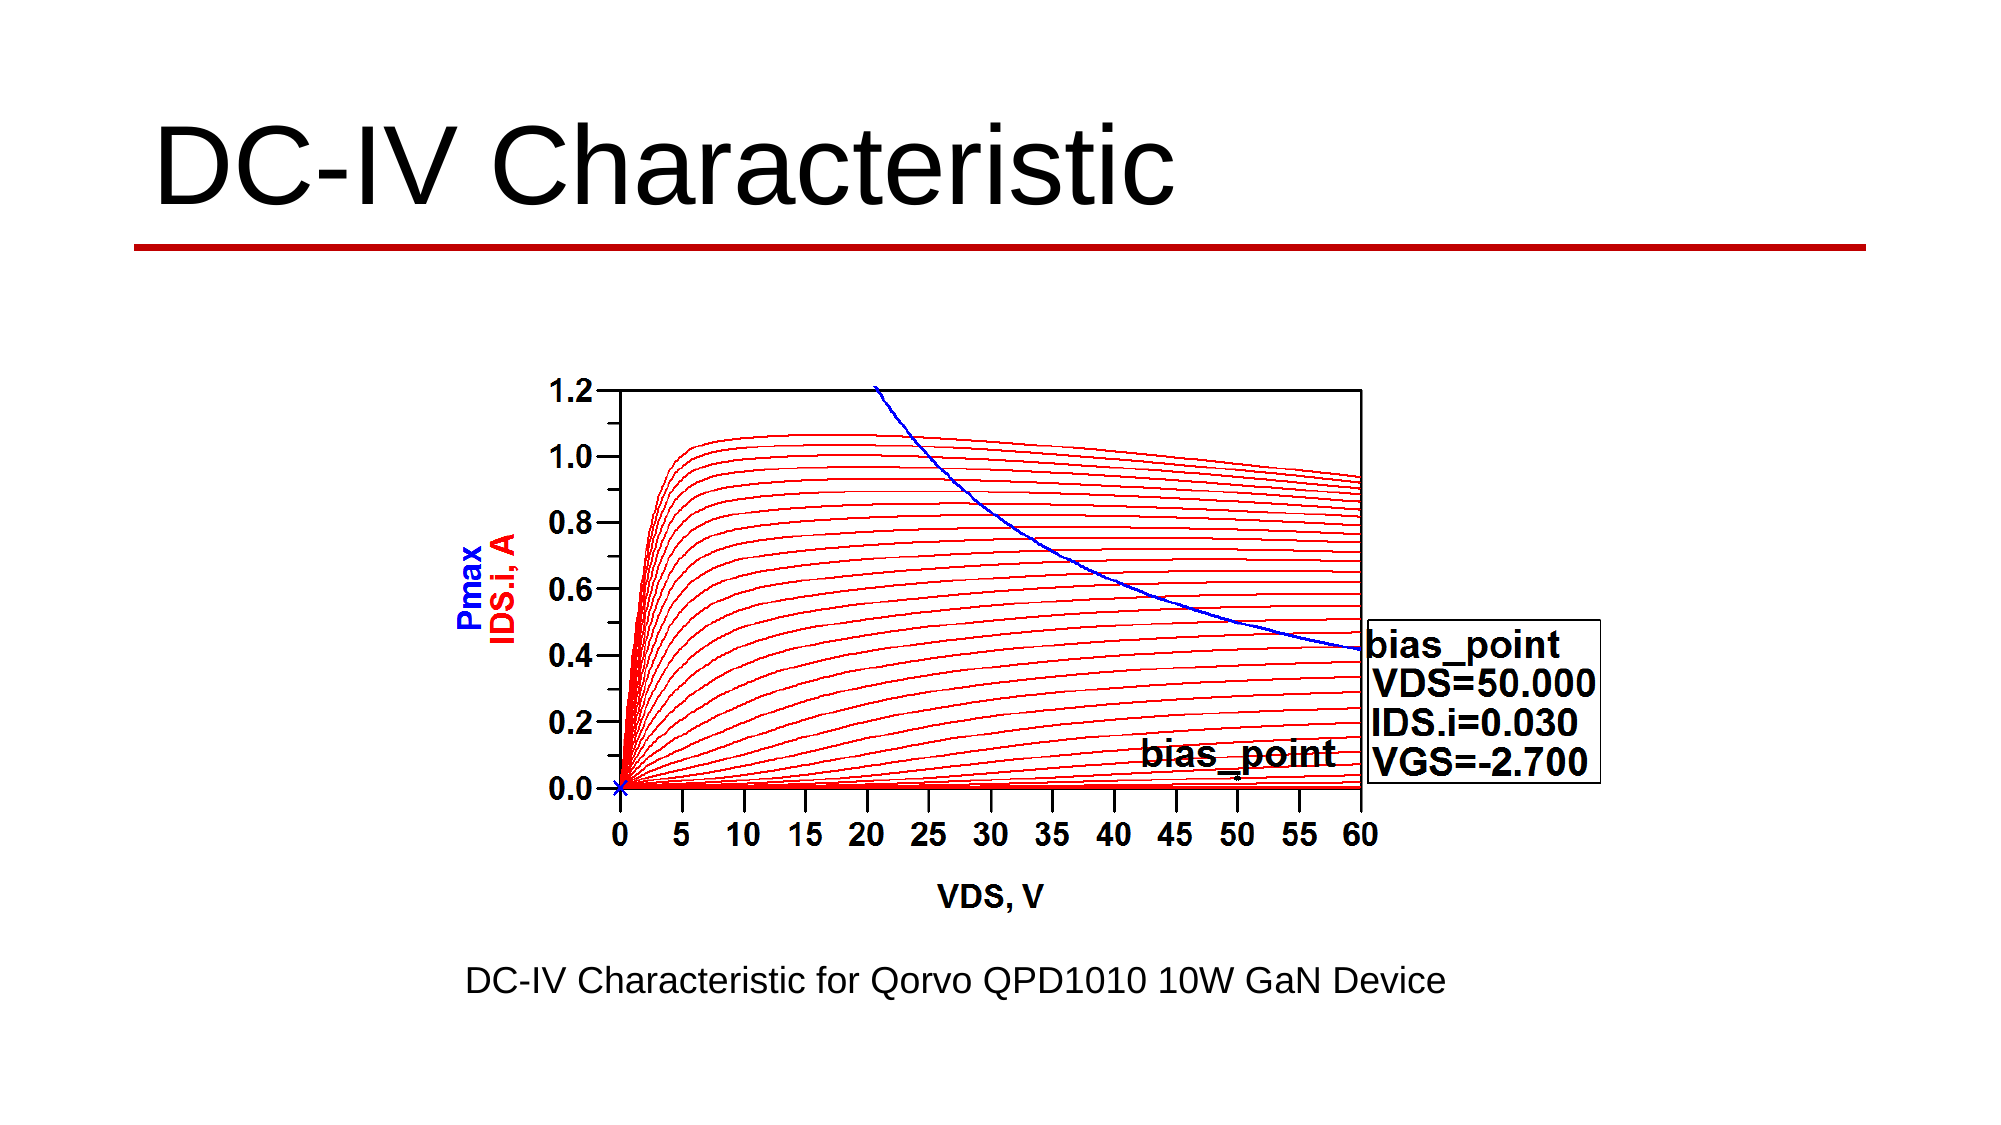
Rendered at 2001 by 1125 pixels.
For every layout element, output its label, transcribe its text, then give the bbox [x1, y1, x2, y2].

title DC-IV Characteristic [137, 59, 1863, 278]
picture [449, 358, 1601, 913]
text_box DC-IV Characteristic for Qorvo QPD1010 10W GaN Device [450, 948, 1601, 1009]
